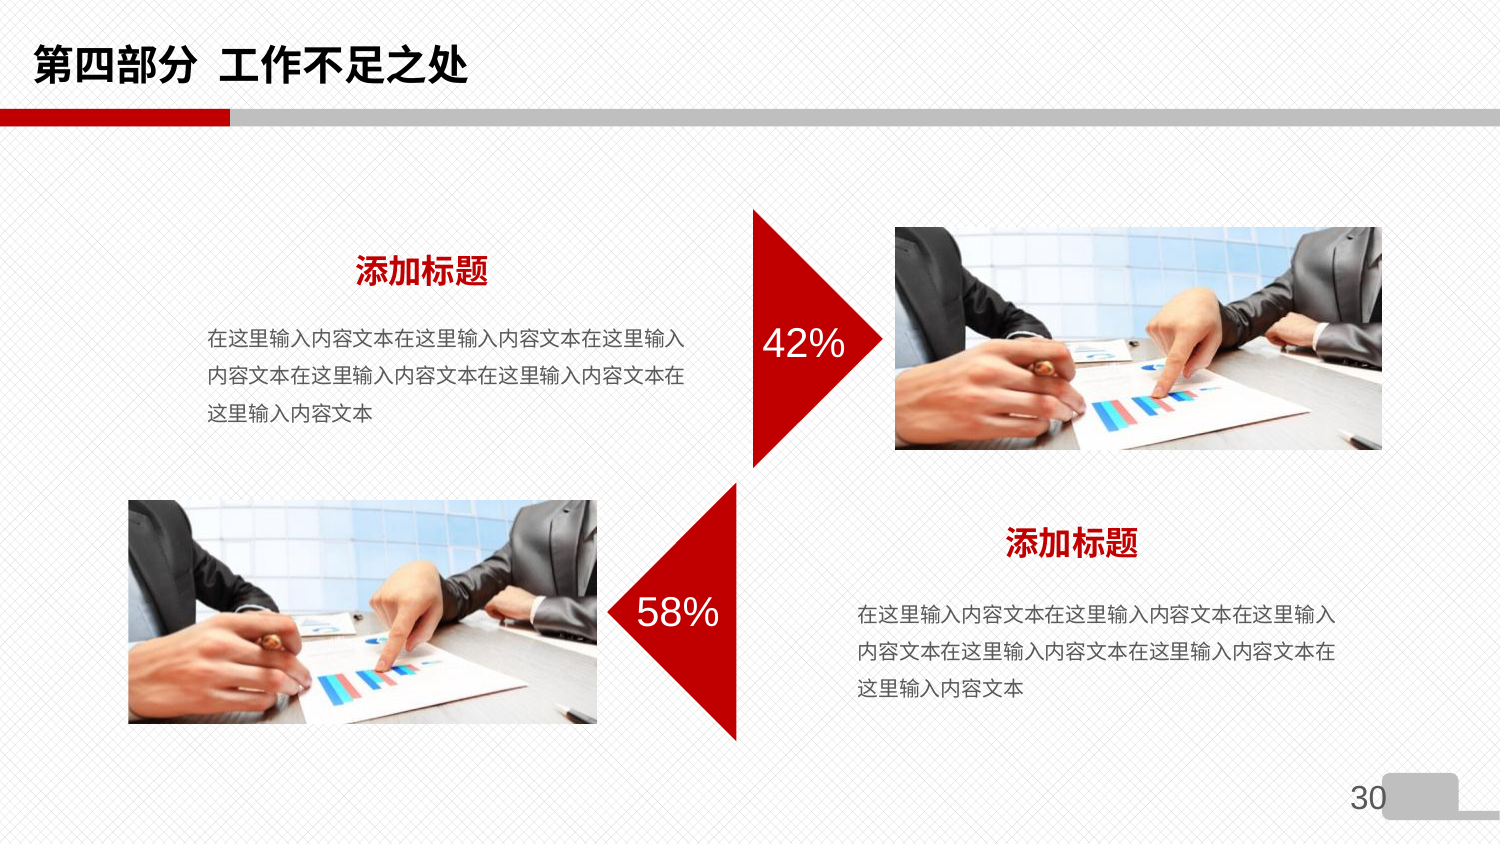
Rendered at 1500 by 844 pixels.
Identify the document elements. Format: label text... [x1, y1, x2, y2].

text_box 在这里输入内容文本在这里输入内容文本在这里输入内容文本在这里输入内容文本在这里输入内容文本在这里输入内容文本 [192, 305, 700, 433]
text_box [753, 209, 851, 307]
text_box [861, 317, 883, 361]
text_box [753, 373, 849, 469]
text_box [638, 482, 737, 742]
text_box 添加标题 [340, 242, 504, 298]
title 第四部分 工作不足之处 [17, 35, 1368, 93]
text_box 在这里输入内容文本在这里输入内容文本在这里输入内容文本在这里输入内容文本在这里输入内容文本在这里输入内容文本 [842, 581, 1351, 709]
text_box 添加标题 [991, 514, 1154, 570]
text_box [893, 225, 1384, 452]
text_box [126, 498, 599, 725]
text_box 58% [621, 577, 735, 643]
text_box 42% [747, 307, 861, 373]
text_box [607, 598, 621, 626]
